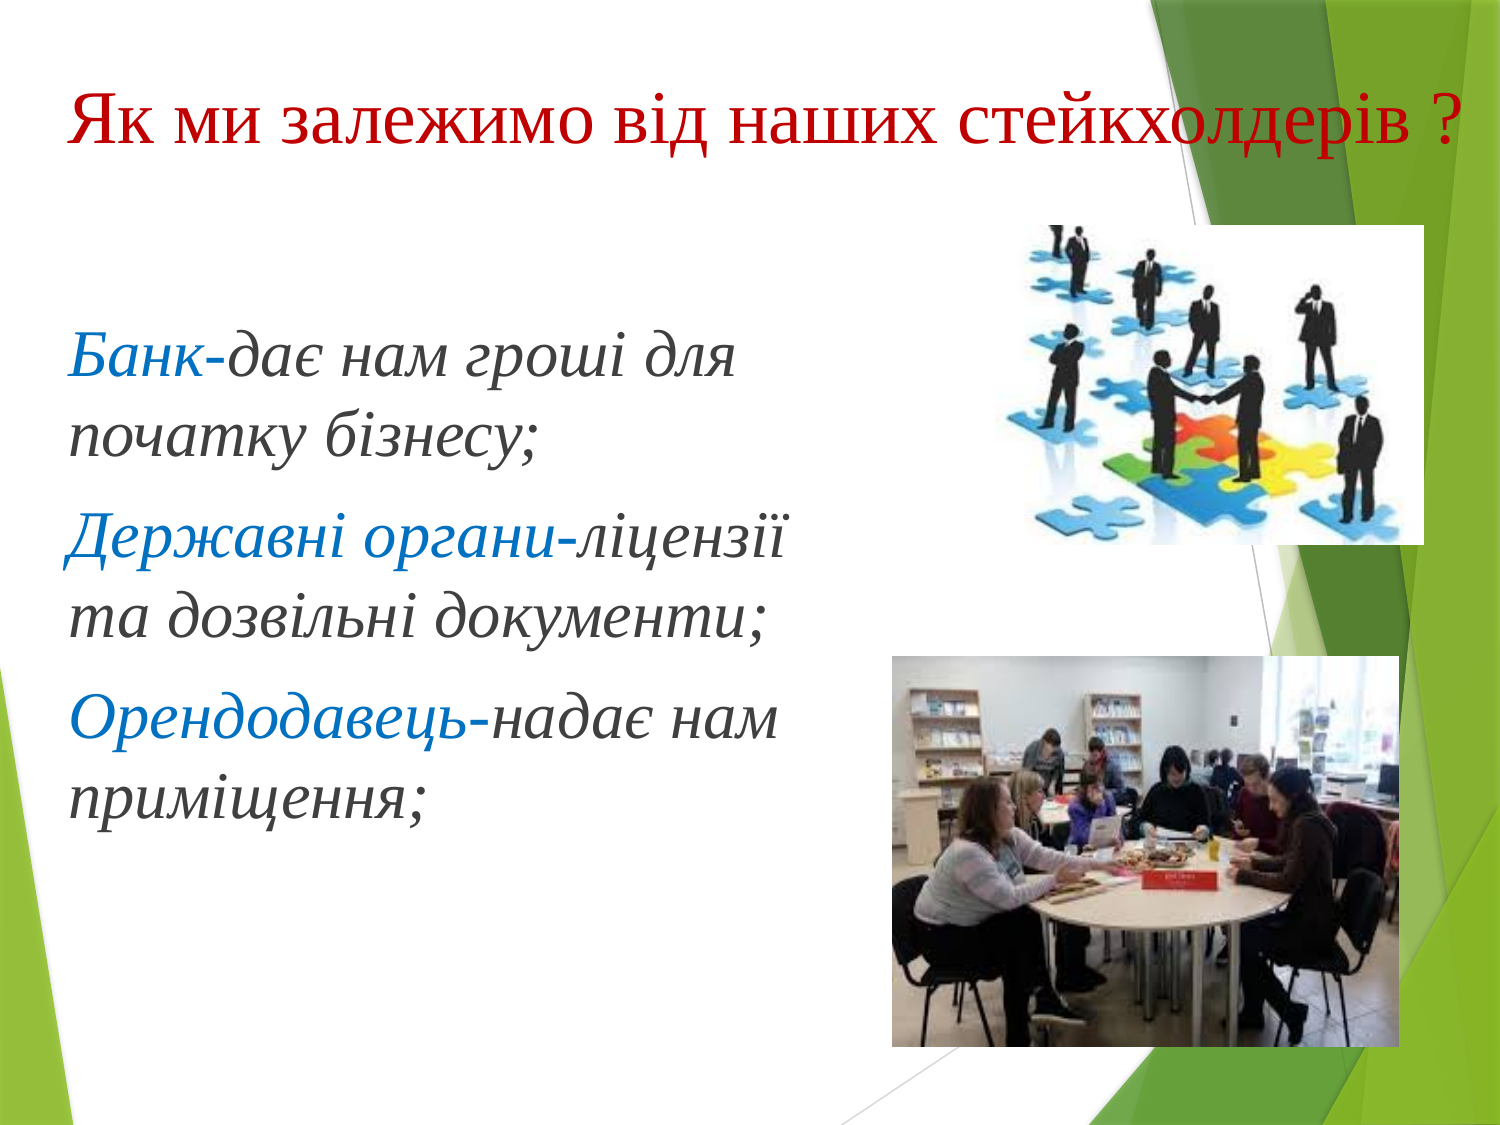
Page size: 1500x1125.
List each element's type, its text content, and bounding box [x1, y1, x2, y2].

picture [892, 656, 1399, 1048]
title Як ми залежимо від наших стейкхолдерів ? [52, 60, 1486, 191]
picture [938, 225, 1424, 546]
list Банк-дає нам гроші для початку бізнесу; Державні органи-ліцензії та дозвільні документи; Орендодавець-надає нам приміщення; [53, 302, 817, 1071]
